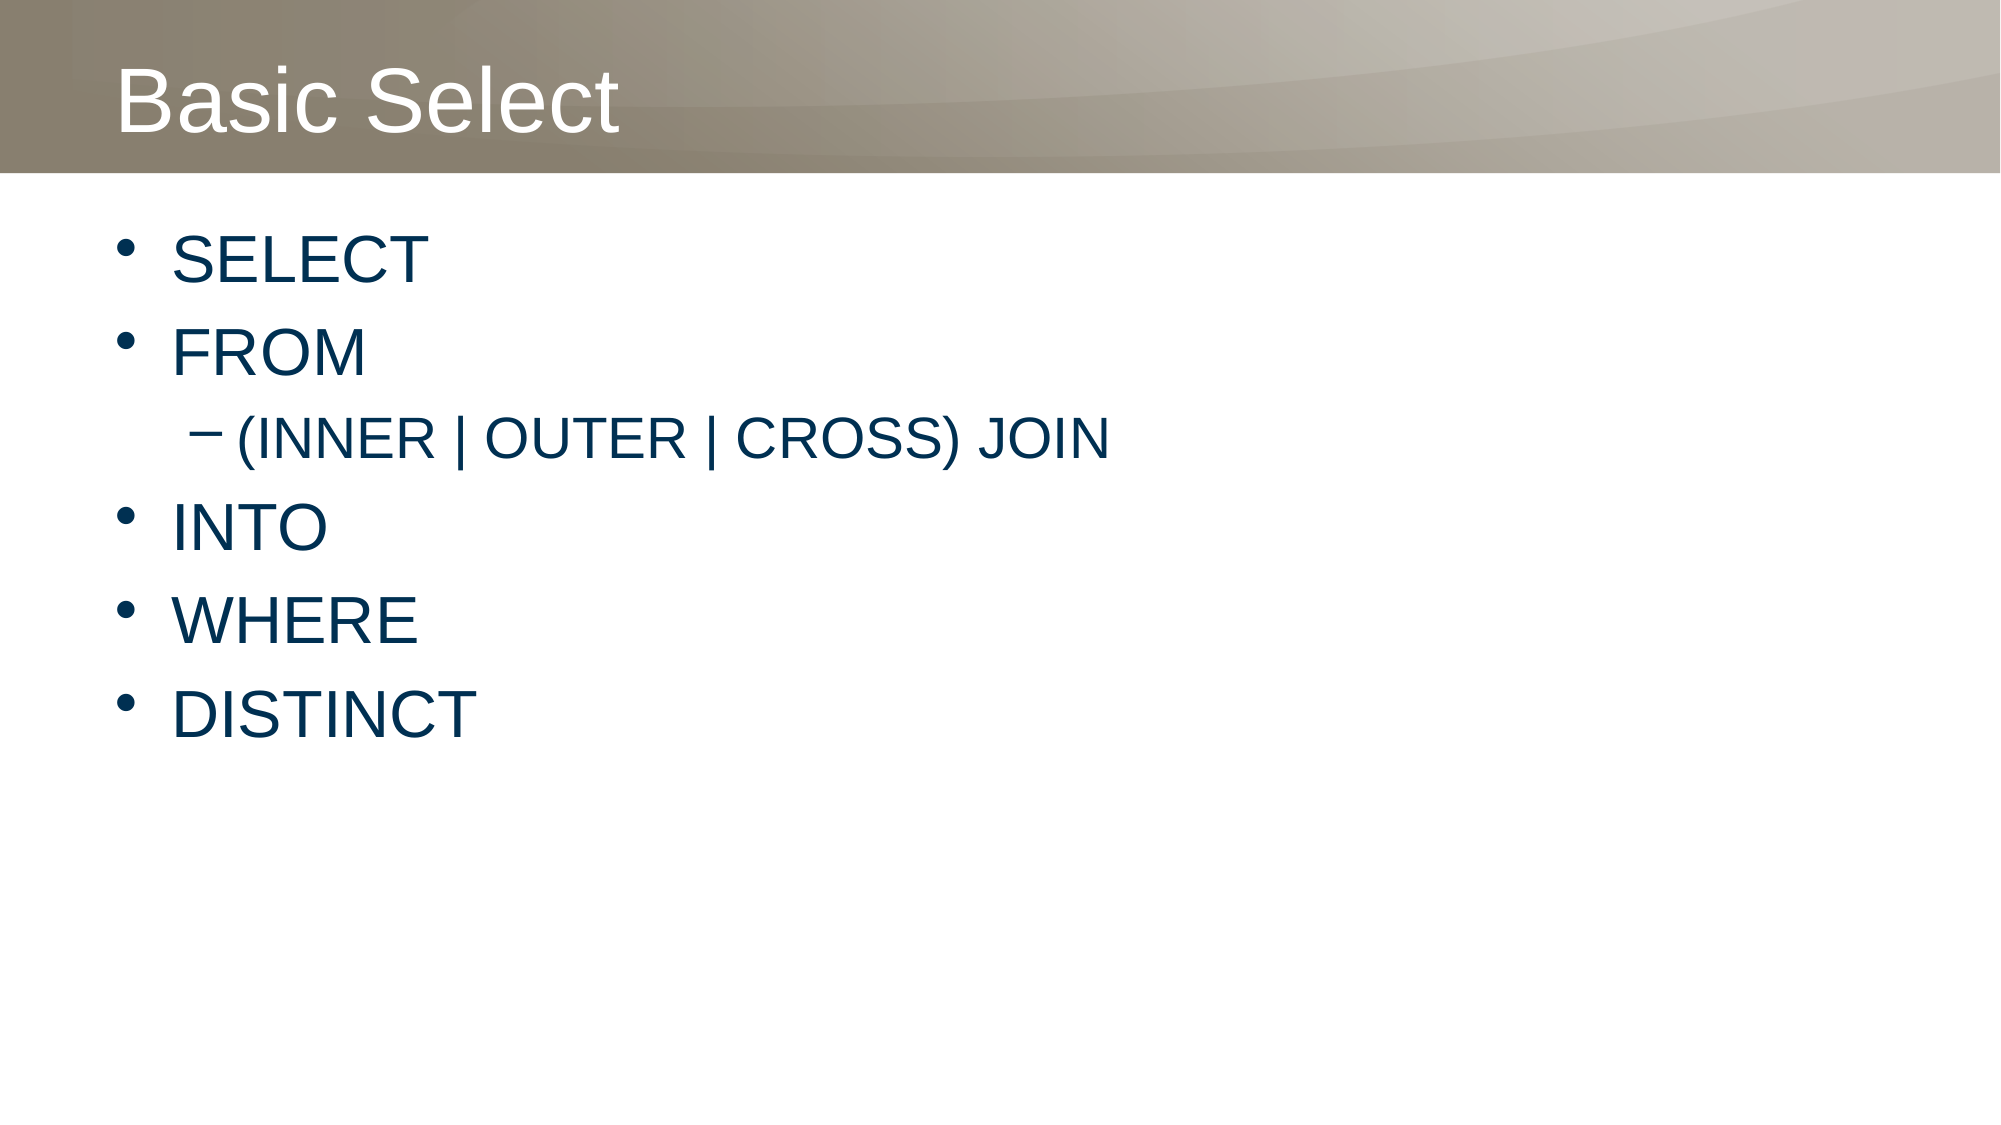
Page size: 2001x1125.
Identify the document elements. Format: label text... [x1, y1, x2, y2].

list SELECT FROM (INNER | OUTER | CROSS) JOIN INTO WHERE DISTINCT [99, 207, 1901, 1038]
title Basic Select [99, 30, 1901, 162]
picture [0, 0, 2001, 1125]
